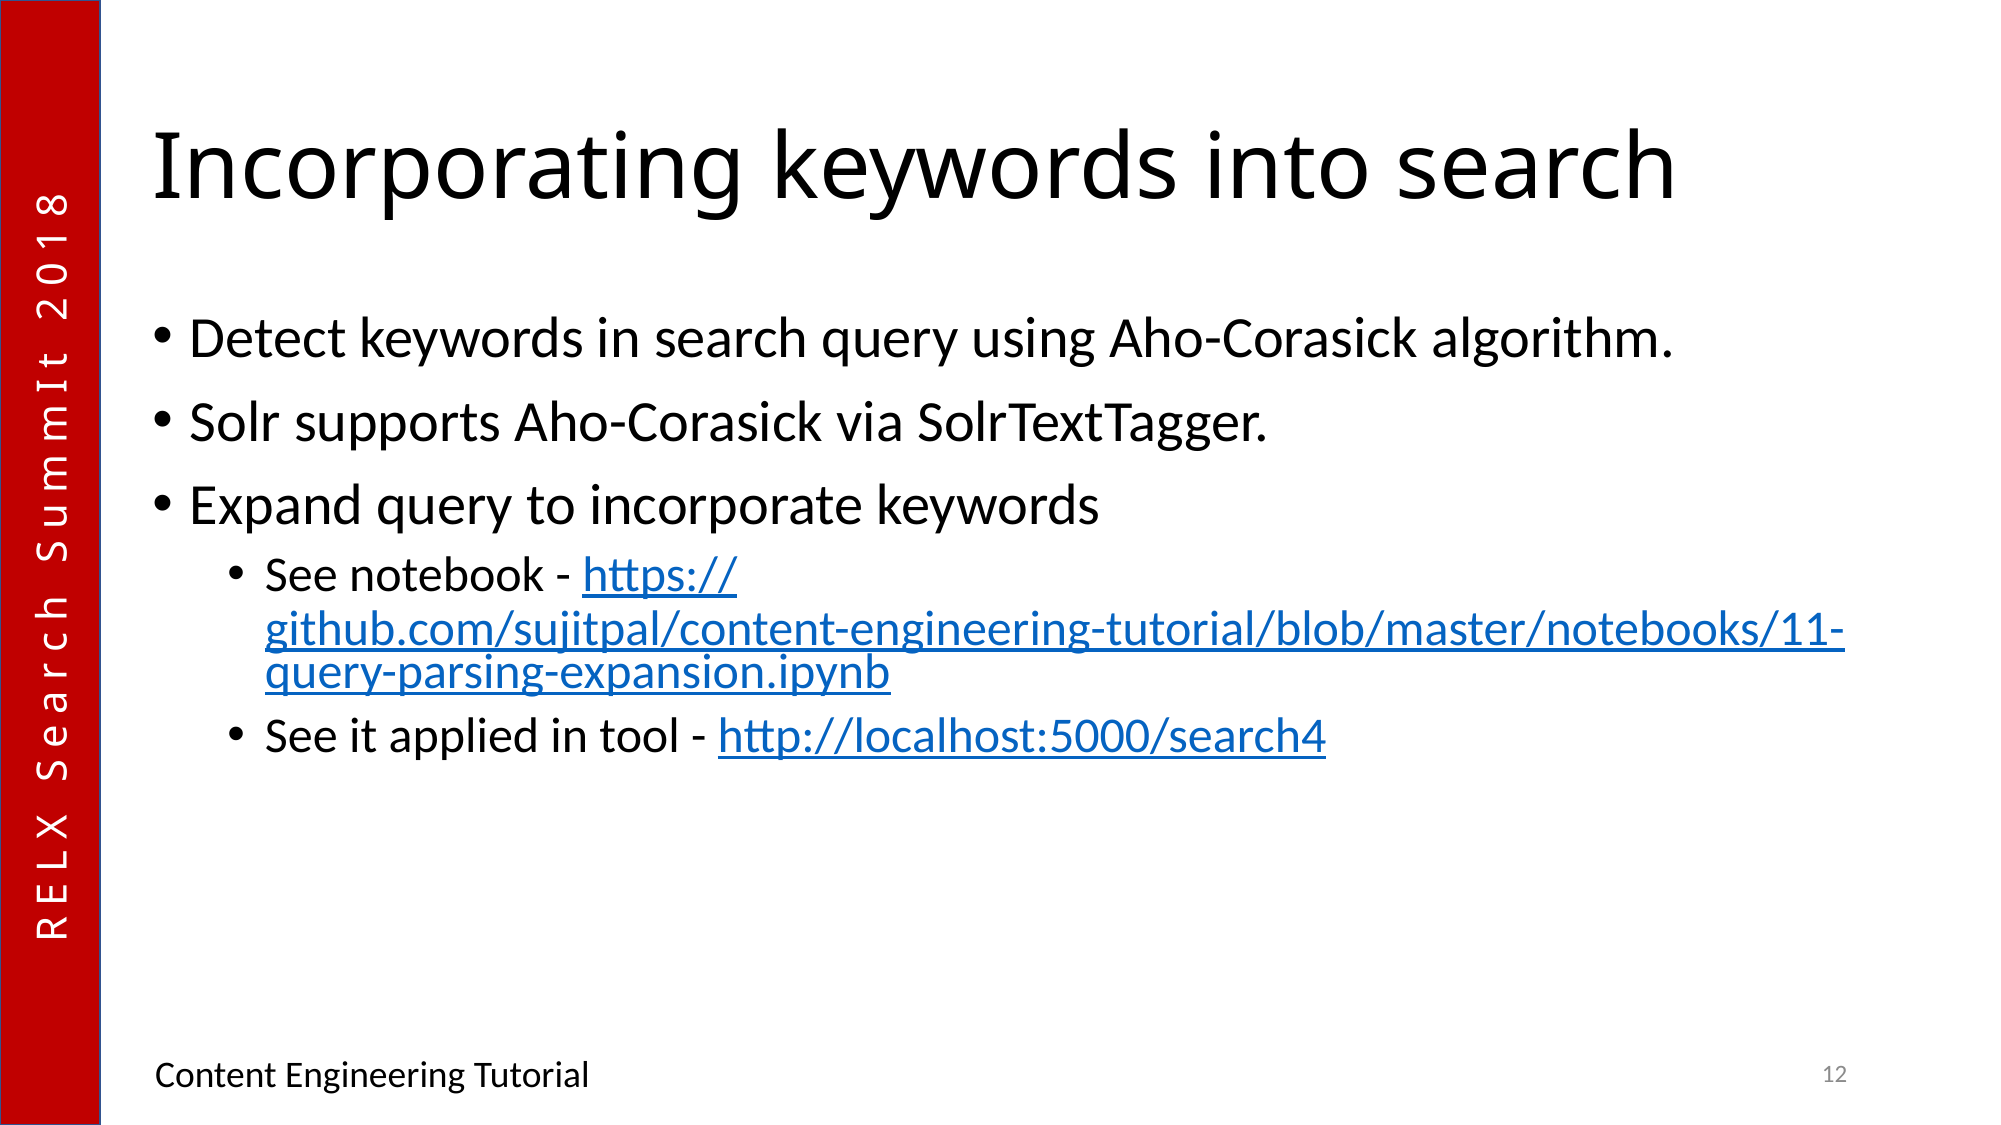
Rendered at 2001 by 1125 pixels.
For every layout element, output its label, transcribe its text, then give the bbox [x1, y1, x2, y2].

title Incorporating keywords into search [137, 59, 1863, 278]
footer Content Engineering Tutorial [140, 1042, 816, 1103]
slide_number 12 [1412, 1042, 1863, 1103]
list Detect keywords in search query using Aho-Corasick algorithm. Solr supports Aho-Corasick via SolrTextTagger. Expand query to incorporate keywords See notebook - https://github.com/sujitpal/content-engineering-tutorial/blob/master/notebooks/11-query-parsing-expansion.ipynb See it applied in tool - http://localhost:5000/search4 [137, 299, 1863, 1014]
